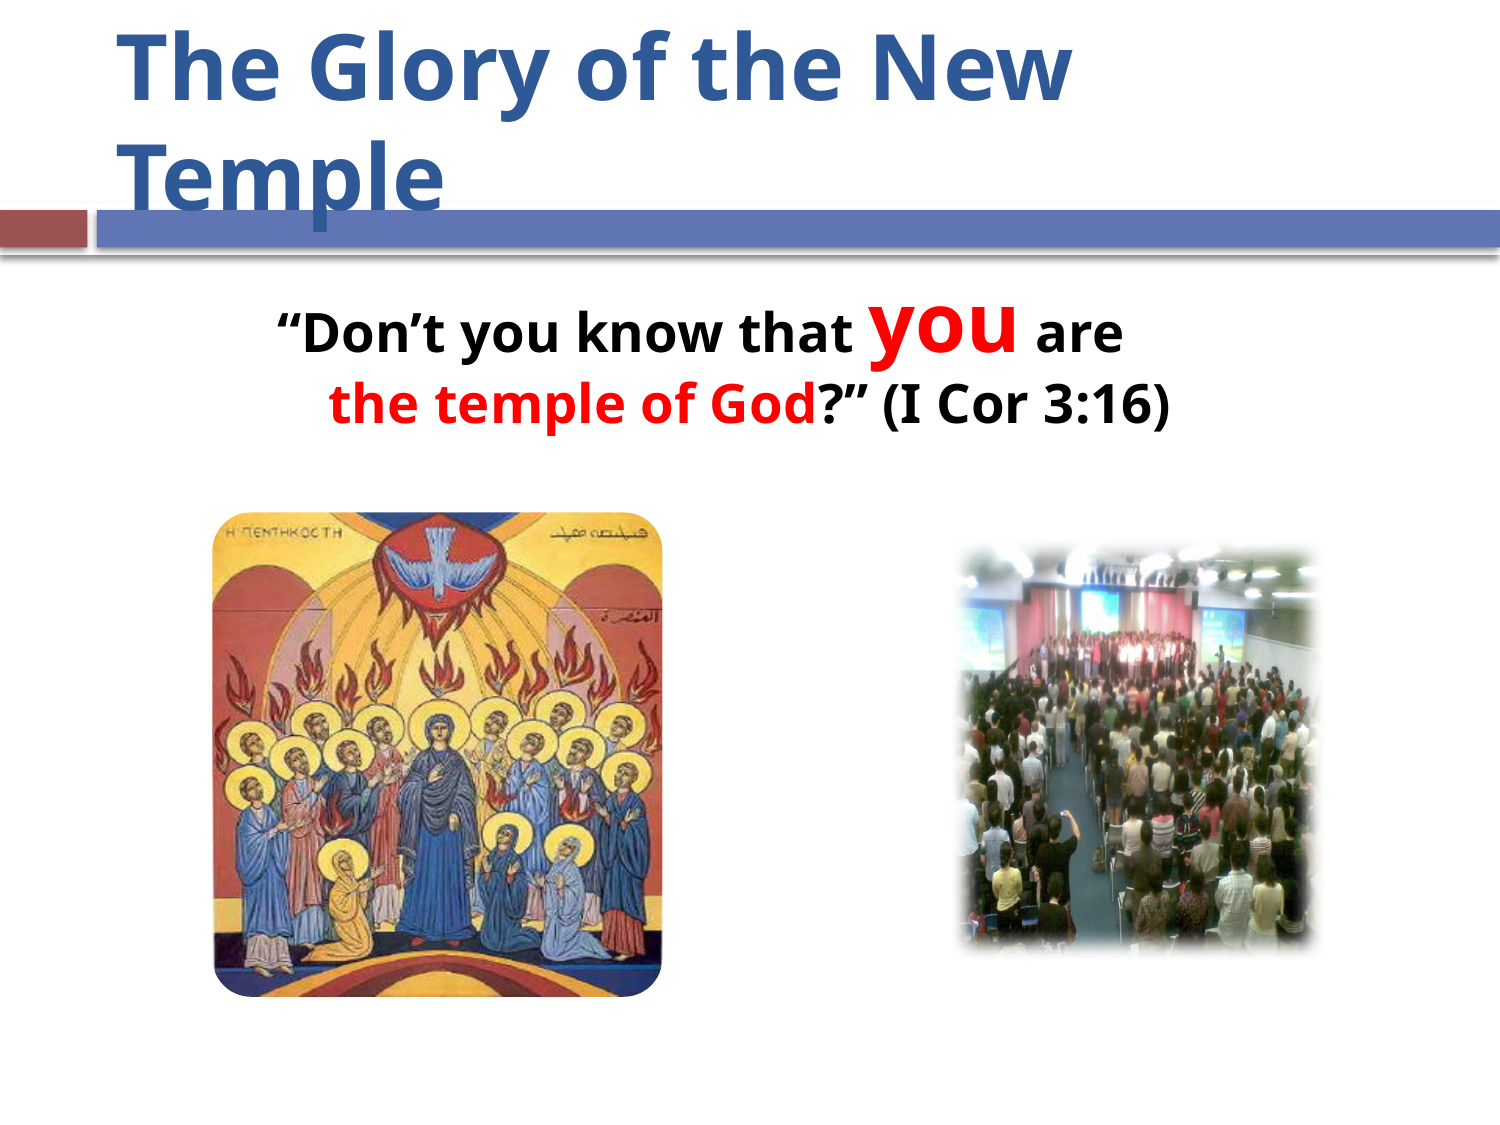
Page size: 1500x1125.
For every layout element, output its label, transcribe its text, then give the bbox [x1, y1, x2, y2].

picture [212, 512, 663, 998]
list “Don’t you know that you are the temple of God?” (I Cor 3:16) [262, 262, 1213, 488]
picture [949, 537, 1326, 962]
title The Glory of the New Temple [100, 37, 1438, 200]
